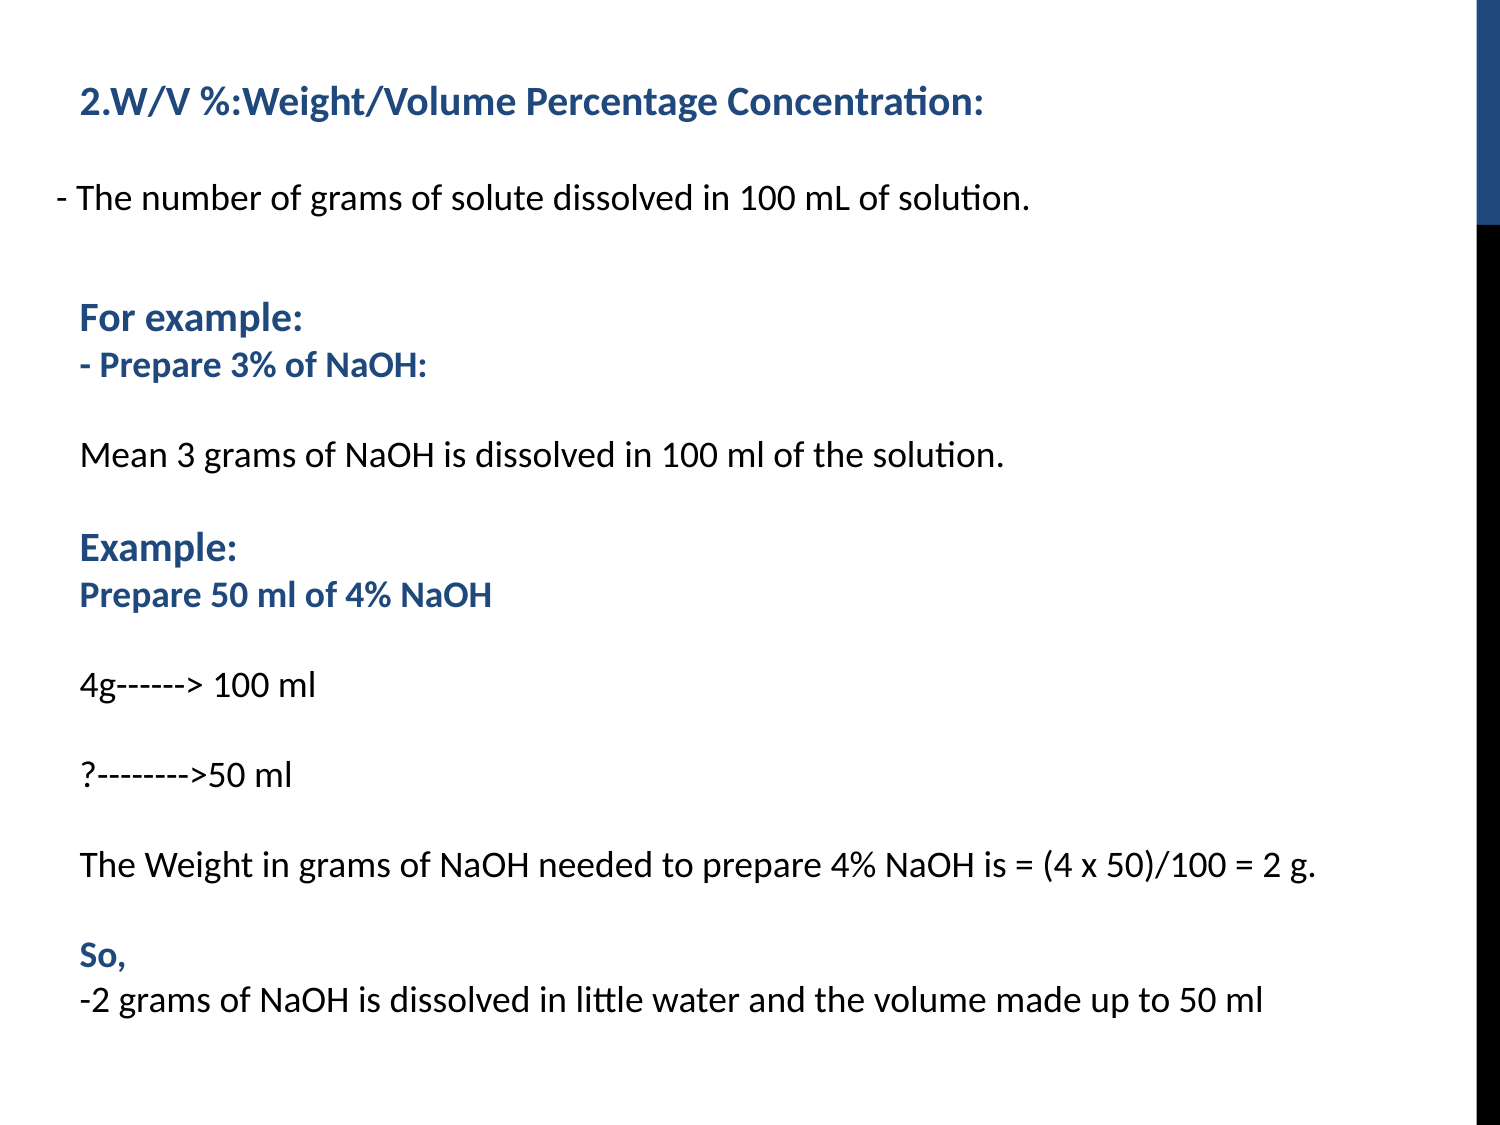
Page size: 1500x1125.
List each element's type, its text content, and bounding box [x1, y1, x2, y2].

text_box - The number of grams of solute dissolved in 100 mL of solution. [41, 165, 1459, 226]
text_box For example: - Prepare 3% of NaOH: Mean 3 grams of NaOH is dissolved in 100 ml of the solution. Example: Prepare 50 ml of 4% NaOH 4g------> 100 ml ?-------->50 ml The Weight in grams of NaOH needed to prepare 4% NaOH is = (4 x 50)/100 = 2 g. So, -2 grams of NaOH is dissolved in little water and the volume made up to 50 ml [64, 282, 1412, 1027]
text_box 2.W/V %:Weight/Volume Percentage Concentration: [64, 66, 1223, 132]
